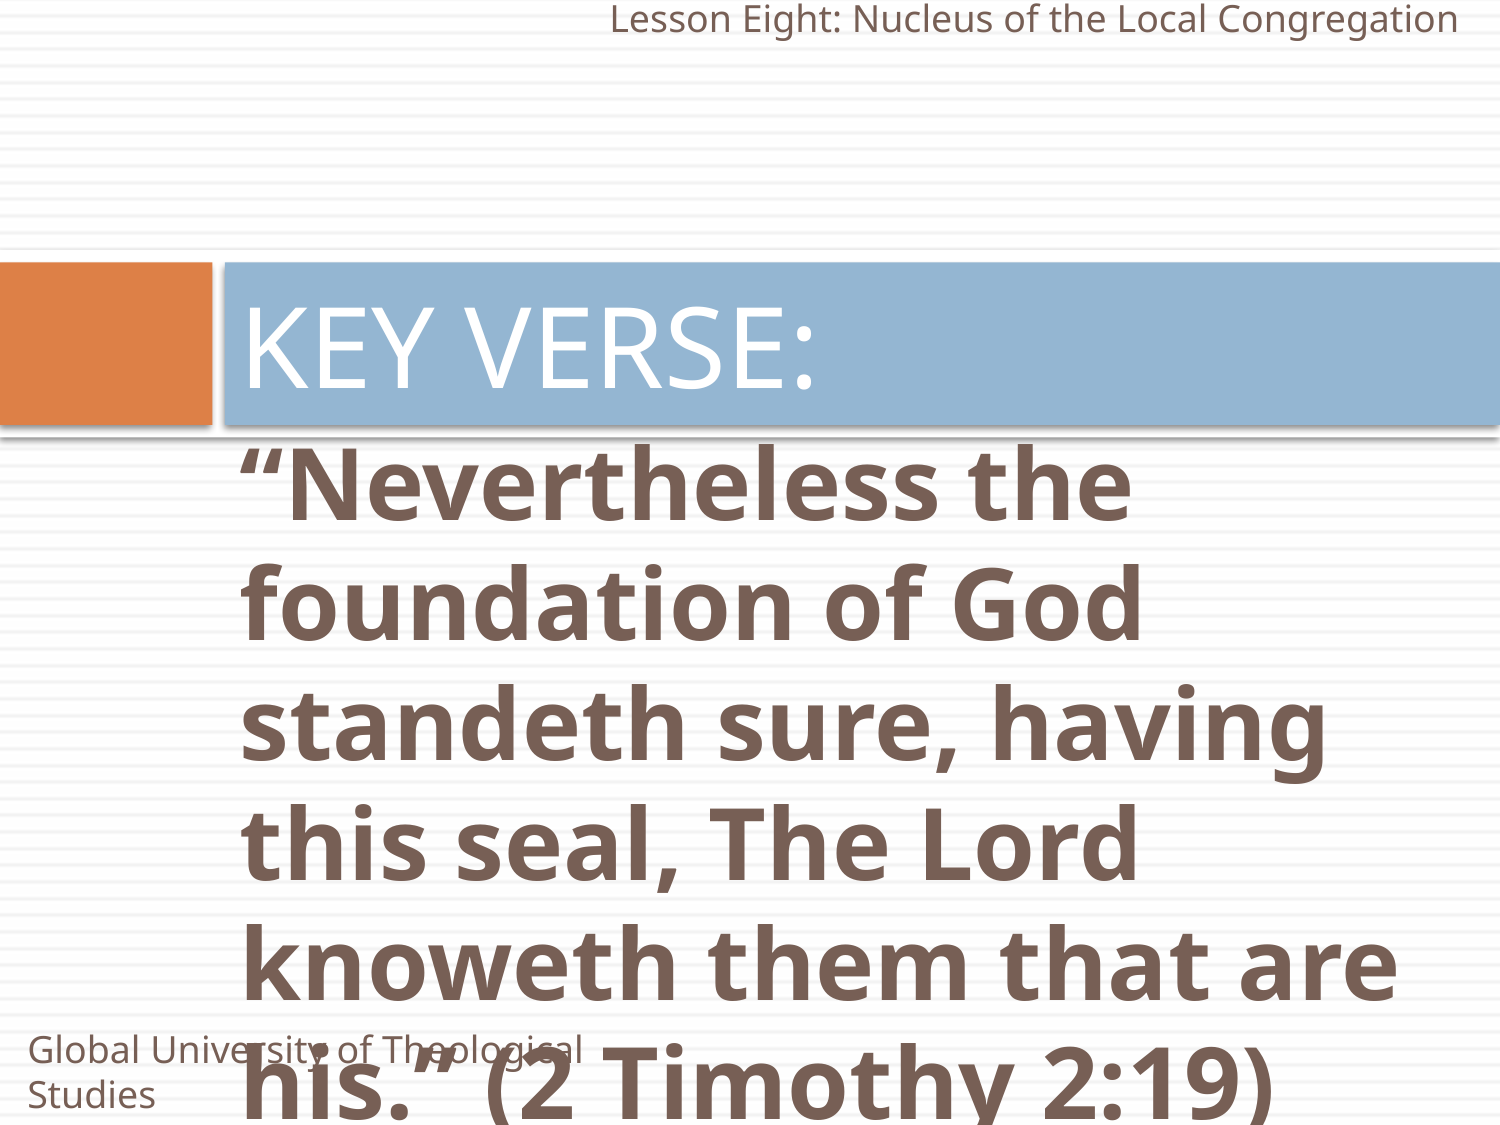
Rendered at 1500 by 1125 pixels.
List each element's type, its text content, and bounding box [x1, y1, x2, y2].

text_box Global University of Theological Studies [12, 1018, 713, 1123]
list “Nevertheless the foundation of God standeth sure, having this seal, The Lord knoweth them that are his.” (2 Timothy 2:19) [225, 425, 1475, 688]
title KEY VERSE: [225, 262, 1475, 425]
text_box Lesson Eight: Nucleus of the Local Congregation [512, 0, 1475, 48]
